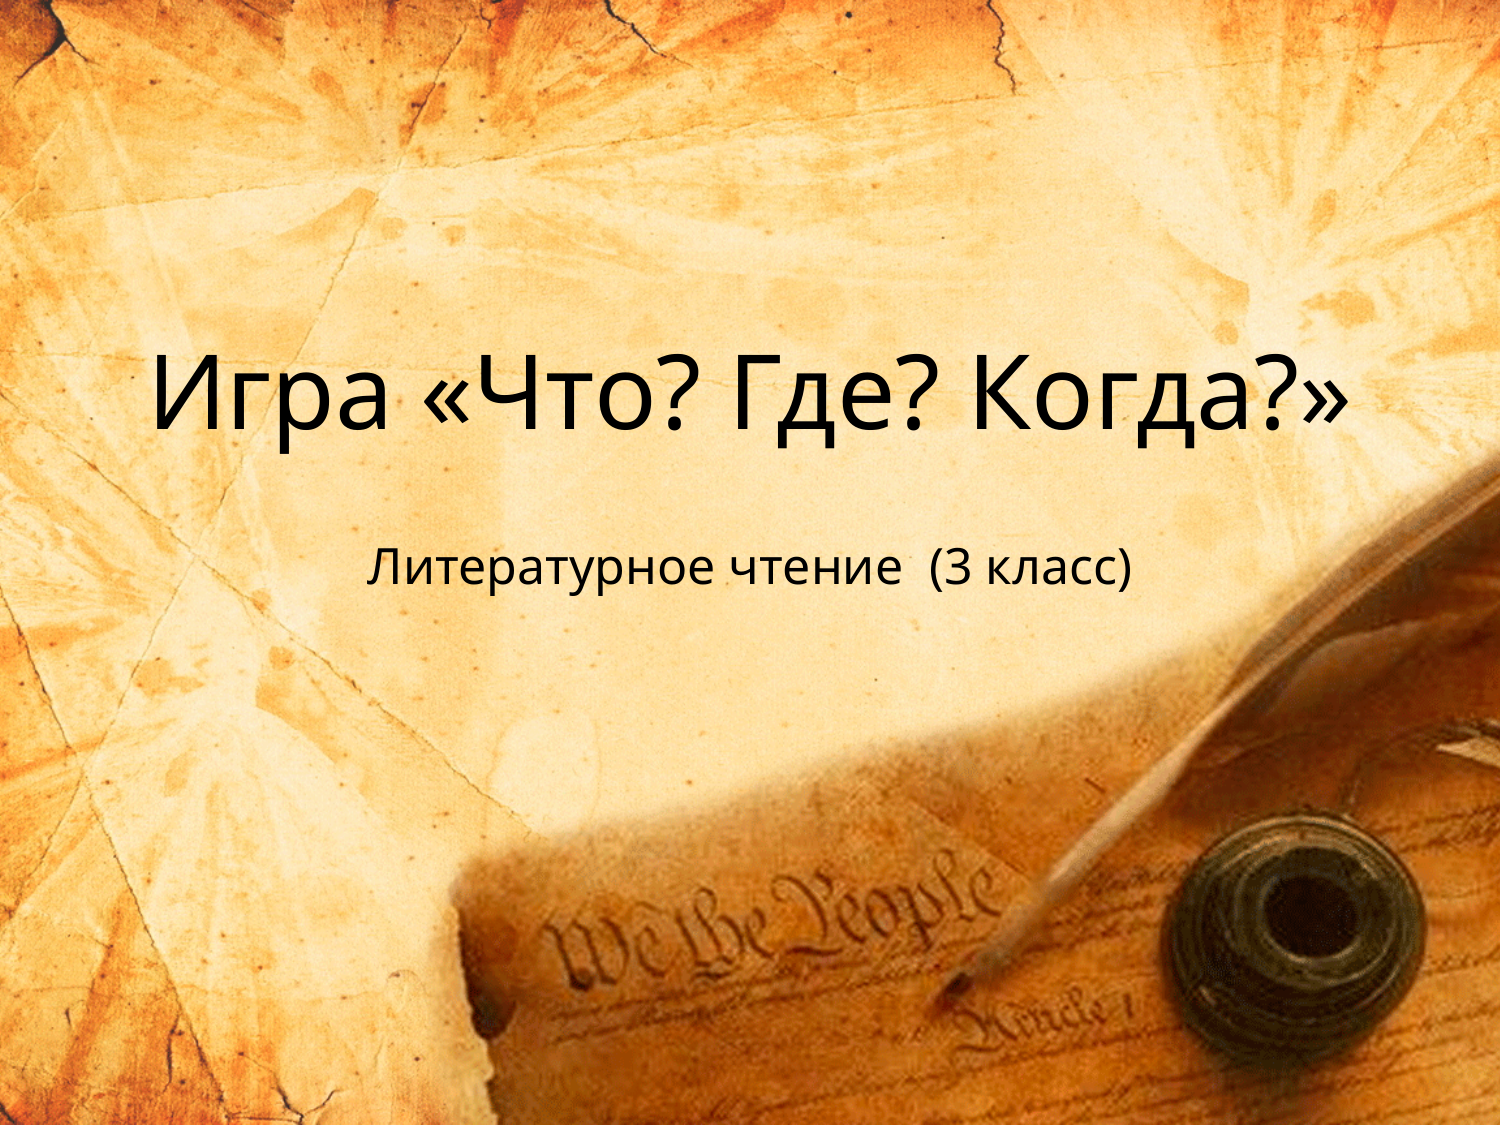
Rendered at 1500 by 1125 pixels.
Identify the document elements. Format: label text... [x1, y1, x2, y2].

subtitle Литературное чтение (3 класс) [187, 533, 1313, 689]
title Игра «Что? Где? Когда?» [112, 232, 1388, 460]
picture [0, 0, 1500, 1125]
